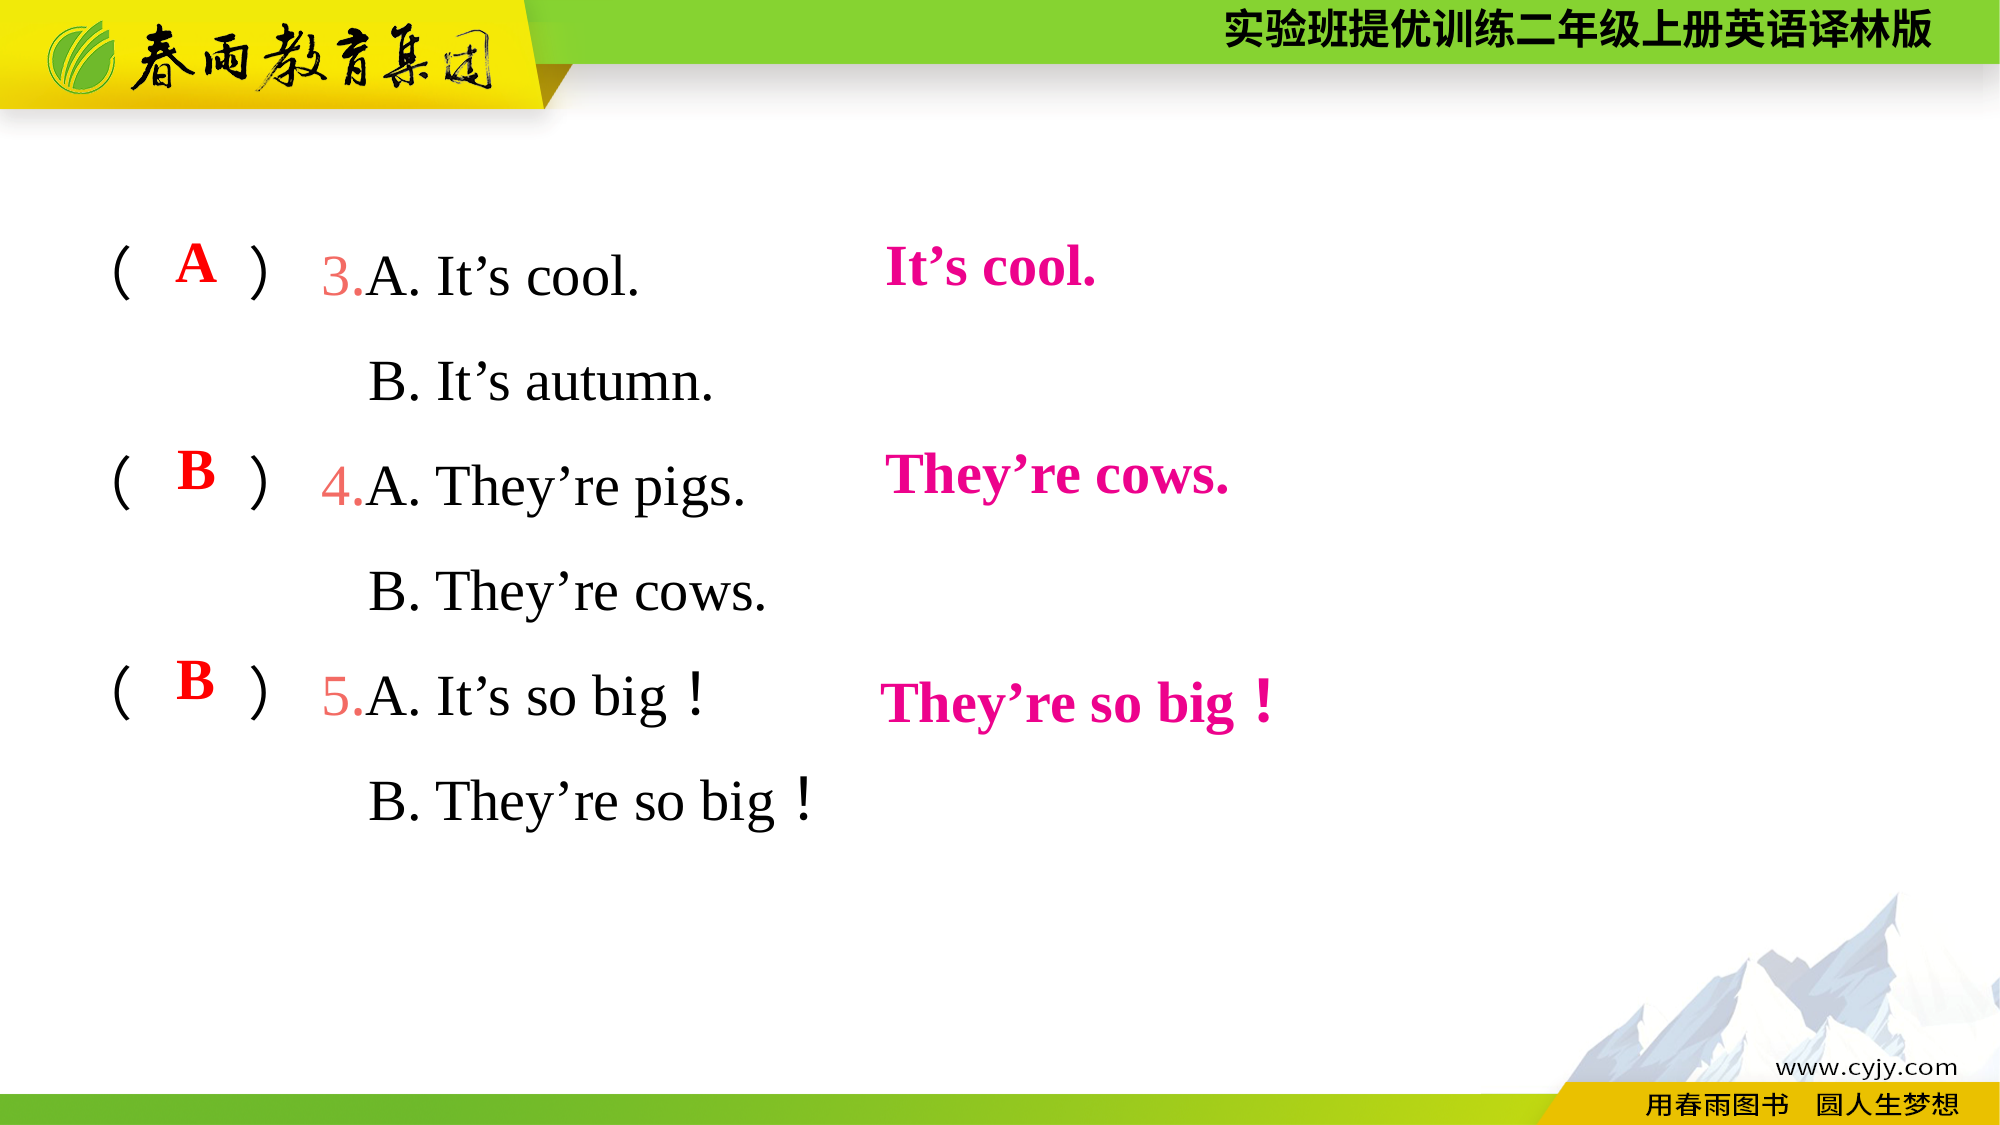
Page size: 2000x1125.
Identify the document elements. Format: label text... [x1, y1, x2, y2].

list （ ）3.A. It’s cool. B. It’s autumn. （ ）4.A. They’re pigs. B. They’re cows. （ ）5.A. It’s so big！ B. They’re so big！ [59, 194, 1944, 846]
text_box It’s cool. [871, 219, 1113, 305]
text_box They’re so big！ [865, 656, 1323, 742]
picture [0, 0, 2000, 1125]
text_box They’re cows. [870, 428, 1246, 514]
text_box A [160, 217, 233, 302]
text_box B [163, 423, 232, 509]
text_box B [161, 633, 231, 719]
